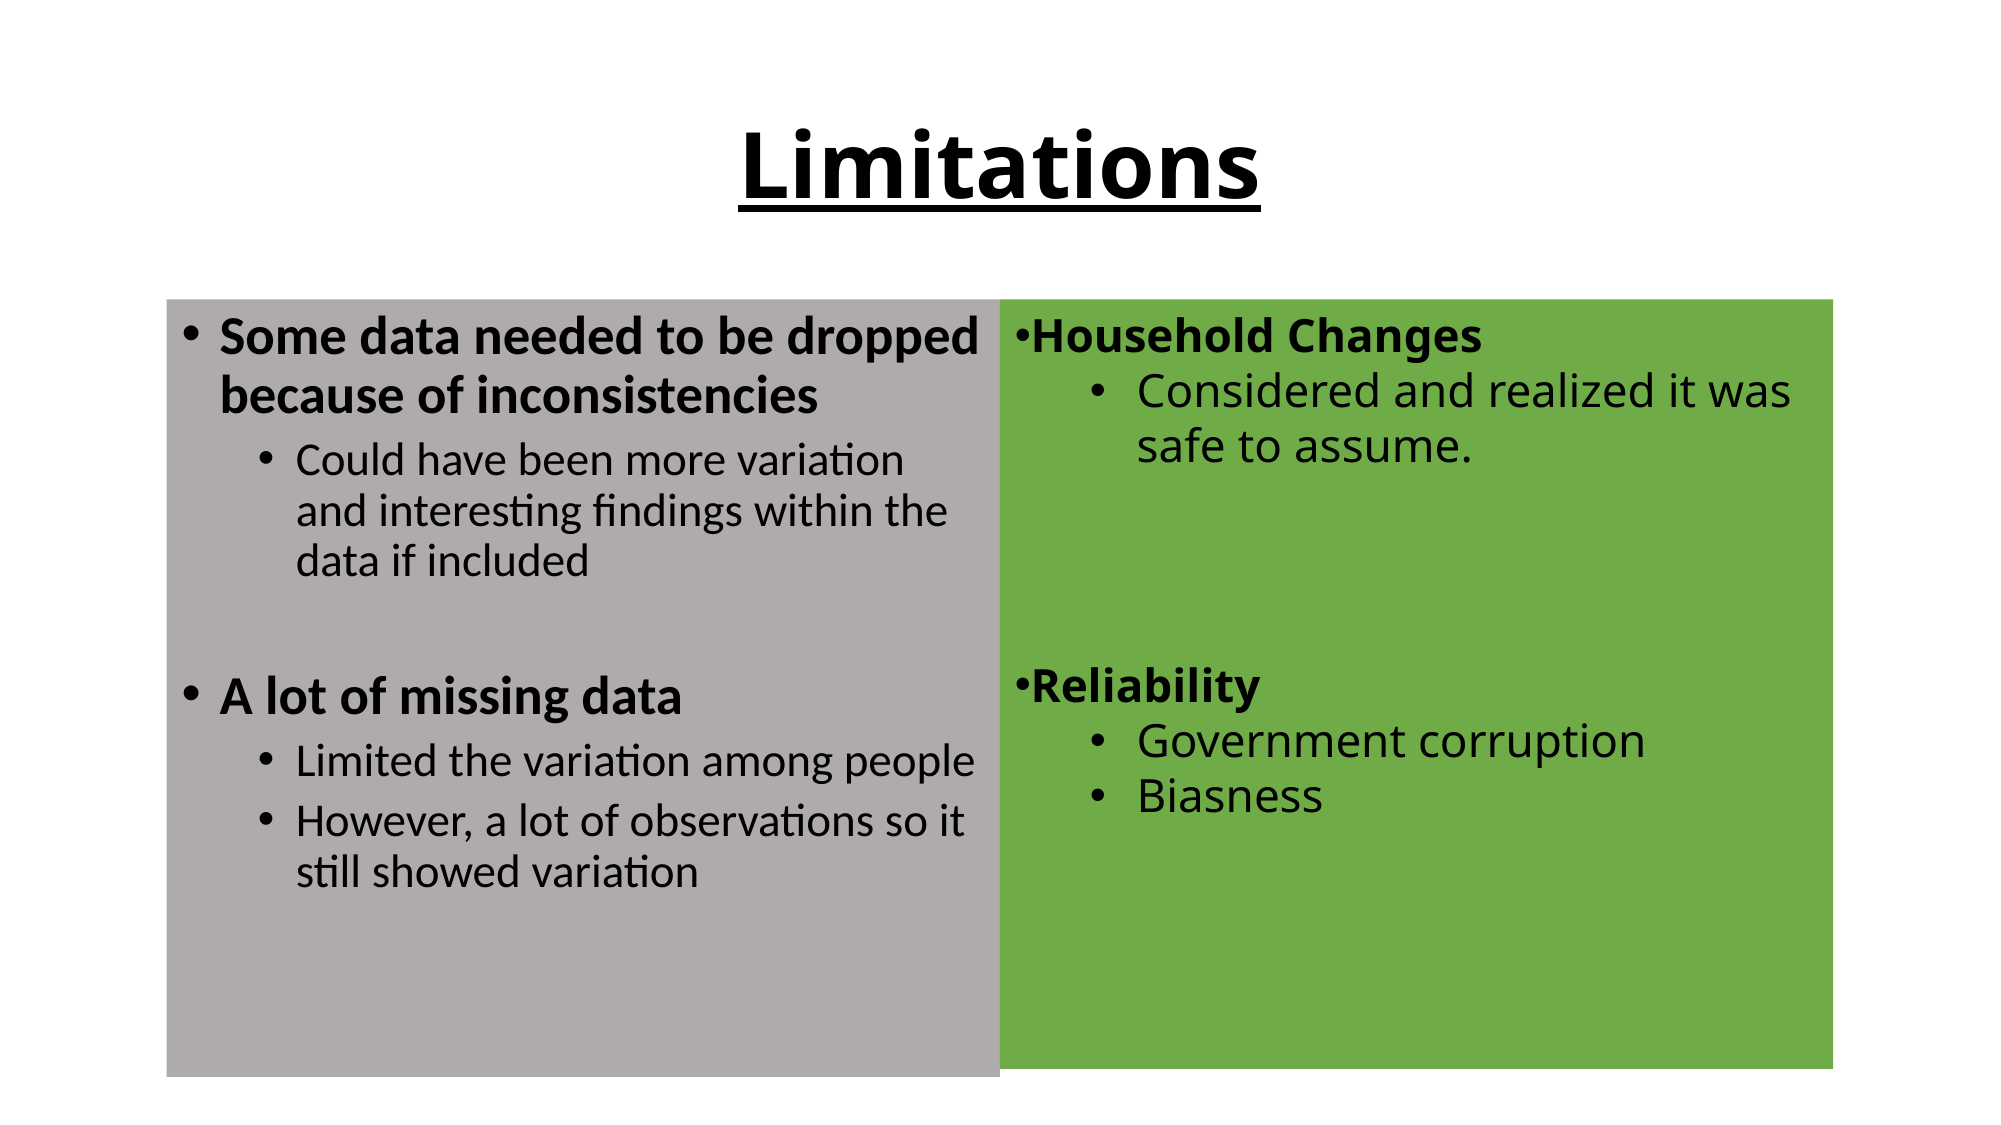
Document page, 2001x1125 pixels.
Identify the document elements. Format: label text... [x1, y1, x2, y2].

title Limitations [137, 59, 1863, 278]
list Some data needed to be dropped because of inconsistencies Could have been more variation and interesting findings within the data if included A lot of missing data Limited the variation among people However, a lot of observations so it still showed variation [166, 299, 1000, 1077]
text_box Household Changes Considered and realized it was safe to assume. Reliability Government corruption Biasness [999, 299, 1834, 1069]
